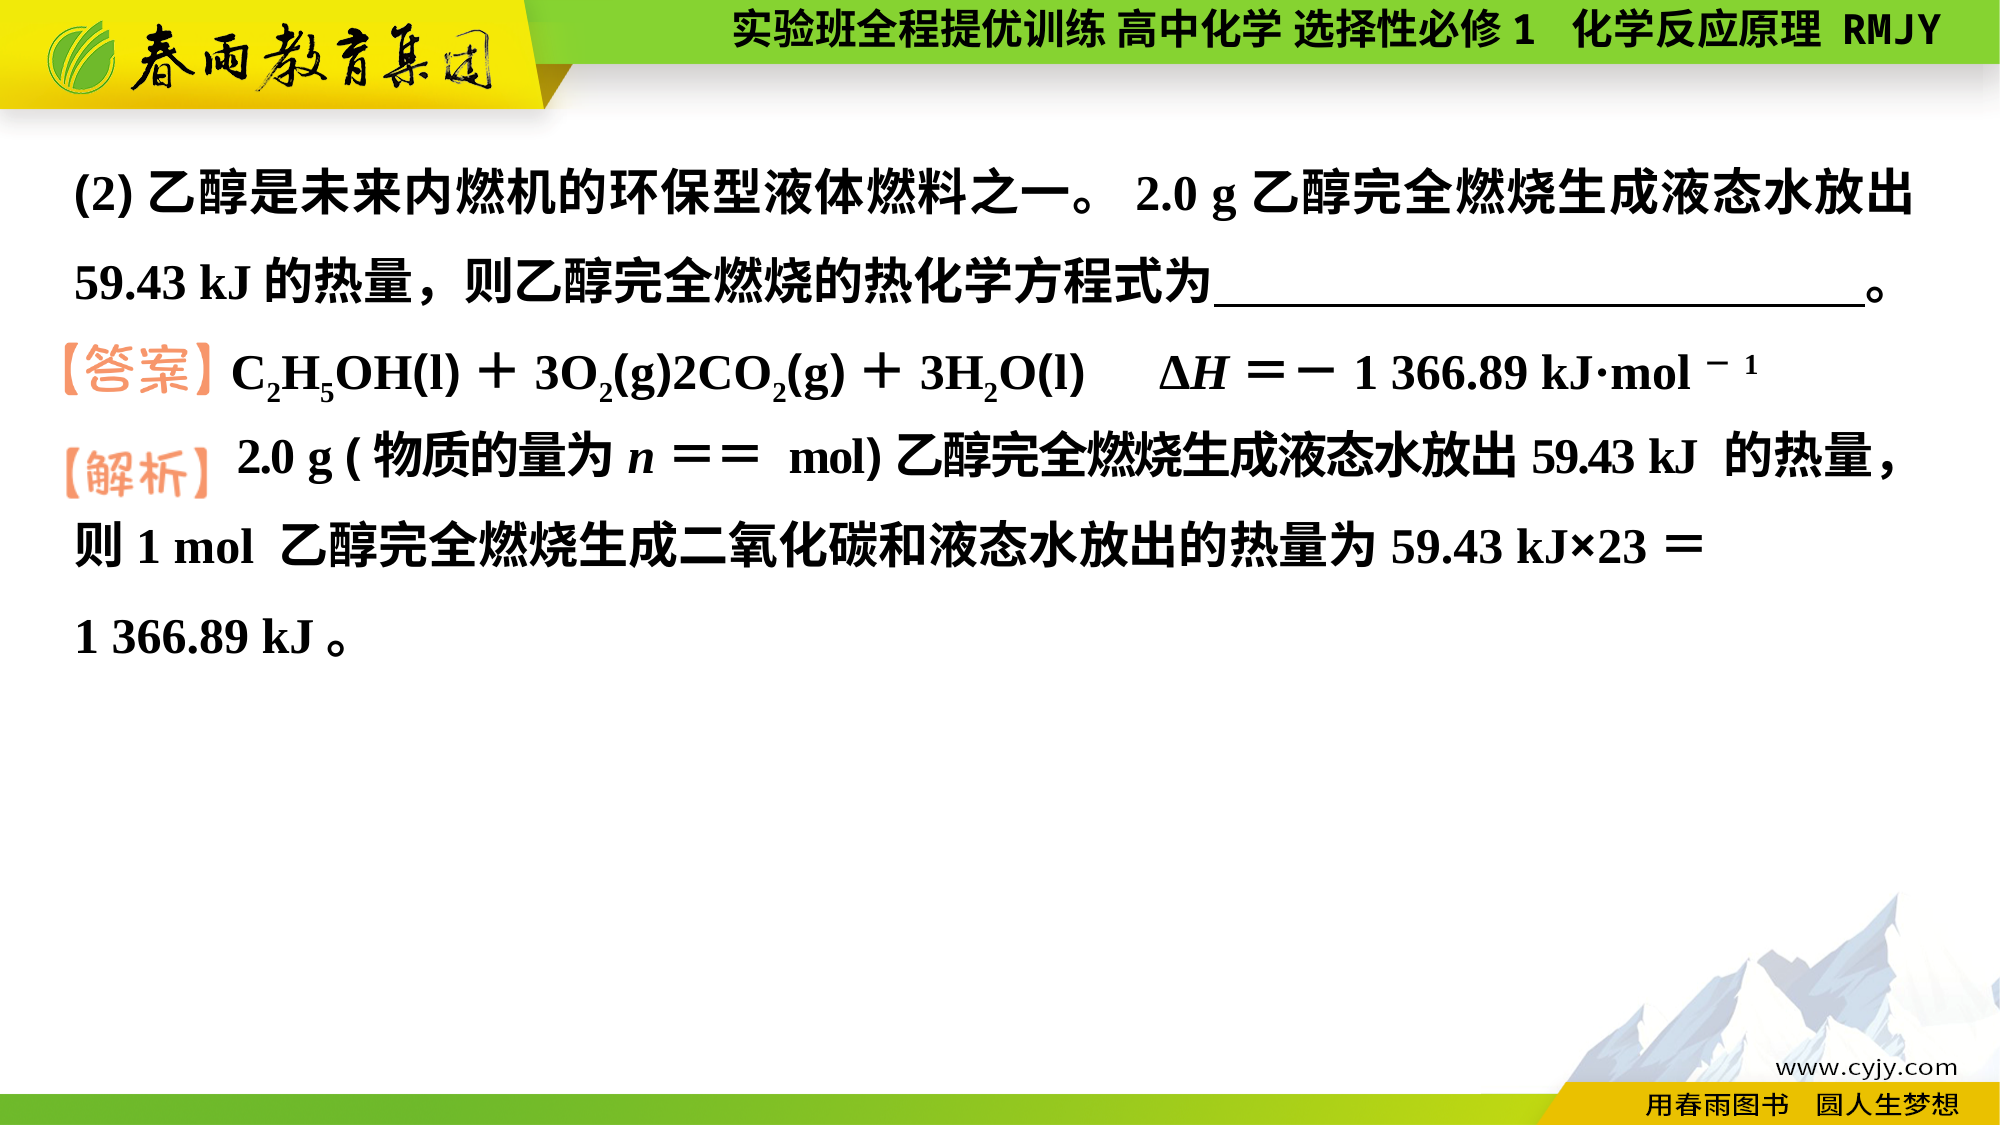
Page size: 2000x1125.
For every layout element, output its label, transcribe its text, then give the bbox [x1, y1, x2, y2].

list (2)乙醇是未来内燃机的环保型液体燃料之一。2.0 g乙醇完全燃烧生成液态水放出59.43 kJ的热量，则乙醇完全燃烧的热化学方程式为 。 [59, 122, 1944, 308]
picture [0, 0, 2000, 1125]
